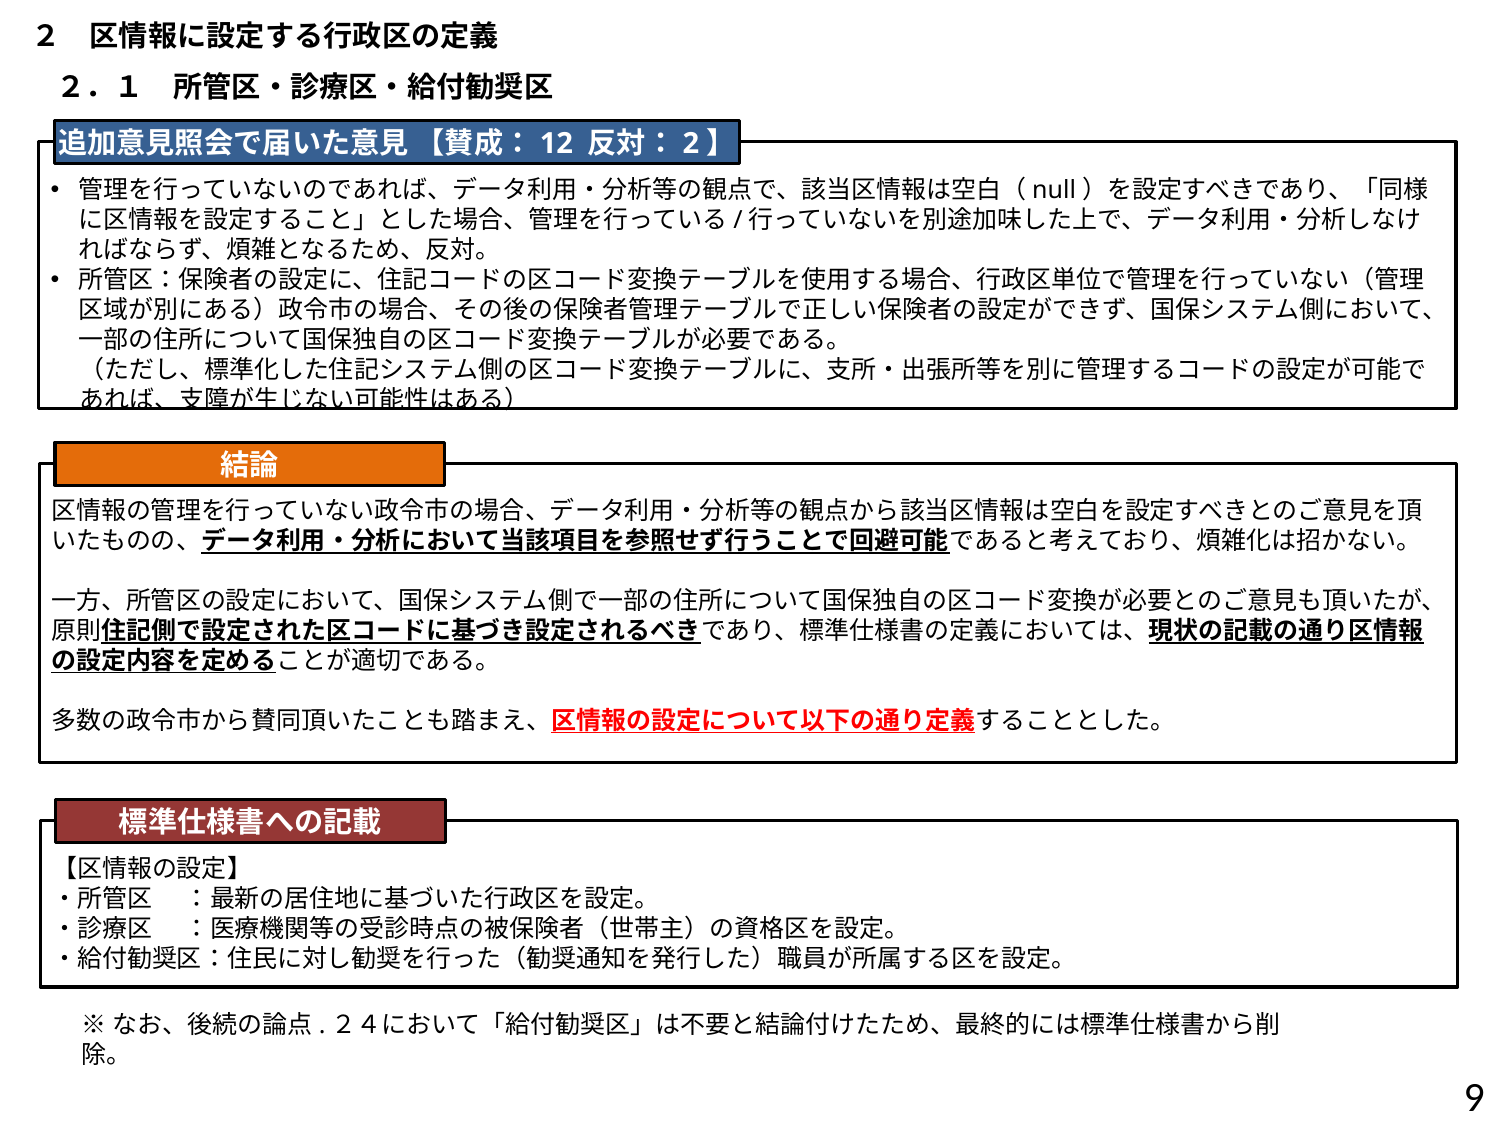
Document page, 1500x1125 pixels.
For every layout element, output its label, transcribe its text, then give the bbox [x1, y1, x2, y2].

text_box 追加意見照会で届いた意見 【賛成：12 反対：2】 [52, 119, 741, 166]
slide_number 8 [1149, 1065, 1500, 1125]
text_box 【区情報の設定】 ・所管区 ：最新の居住地に基づいた行政区を設定。 ・診療区 ：医療機関等の受診時点の被保険者（世帯主）の資格区を設定。 ・給付勧奨区：住民に対し勧奨を行った（勧奨通知を発行した）職員が所属する区を設定。 [40, 820, 1458, 988]
text_box ※なお、後続の論点.２４において「給付勧奨区」は不要と結論付けたため、最終的には標準仕様書から削除。 [67, 1000, 1305, 1076]
text_box 区情報の管理を行っていない政令市の場合、データ利用・分析等の観点から該当区情報は空白を設定すべきとのご意見を頂いたものの、データ利用・分析において当該項目を参照せず行うことで回避可能であると考えており、煩雑化は招かない。 一方、所管区の設定において、国保システム側で一部の住所について国保独自の区コード変換が必要とのご意見も頂いたが、原則住記側で設定された区コードに基づき設定されるべきであり、標準仕様書の定義においては、現状の記載の通り区情報の設定内容を定めることが適切である。 多数の政令市から賛同頂いたことも踏まえ、区情報の設定について以下の通り定義することとした。 [39, 463, 1457, 763]
text_box 結論 [53, 440, 447, 487]
text_box ２．１ 所管区・診療区・給付勧奨区 [41, 53, 1465, 99]
text_box 標準仕様書への記載 [54, 797, 448, 844]
text_box ２ 区情報に設定する行政区の定義 [16, 2, 1440, 49]
text_box 管理を行っていないのであれば、データ利用・分析等の観点で、該当区情報は空白（null）を設定すべきであり、「同様に区情報を設定すること」とした場合、管理を行っている/行っていないを別途加味した上で、データ利用・分析しなければならず、煩雑となるため、反対。 所管区：保険者の設定に、住記コードの区コード変換テーブルを使用する場合、行政区単位で管理を行っていない（管理区域が別にある）政令市の場合、その後の保険者管理テーブルで正しい保険者の設定ができず、国保システム側において、一部の住所について国保独自の区コード変換テーブルが必要である。 （ただし、標準化した住記システム側の区コード変換テーブルに、支所・出張所等を別に管理するコードの設定が可能であれば、支障が生じない可能性はある） [38, 141, 1457, 409]
